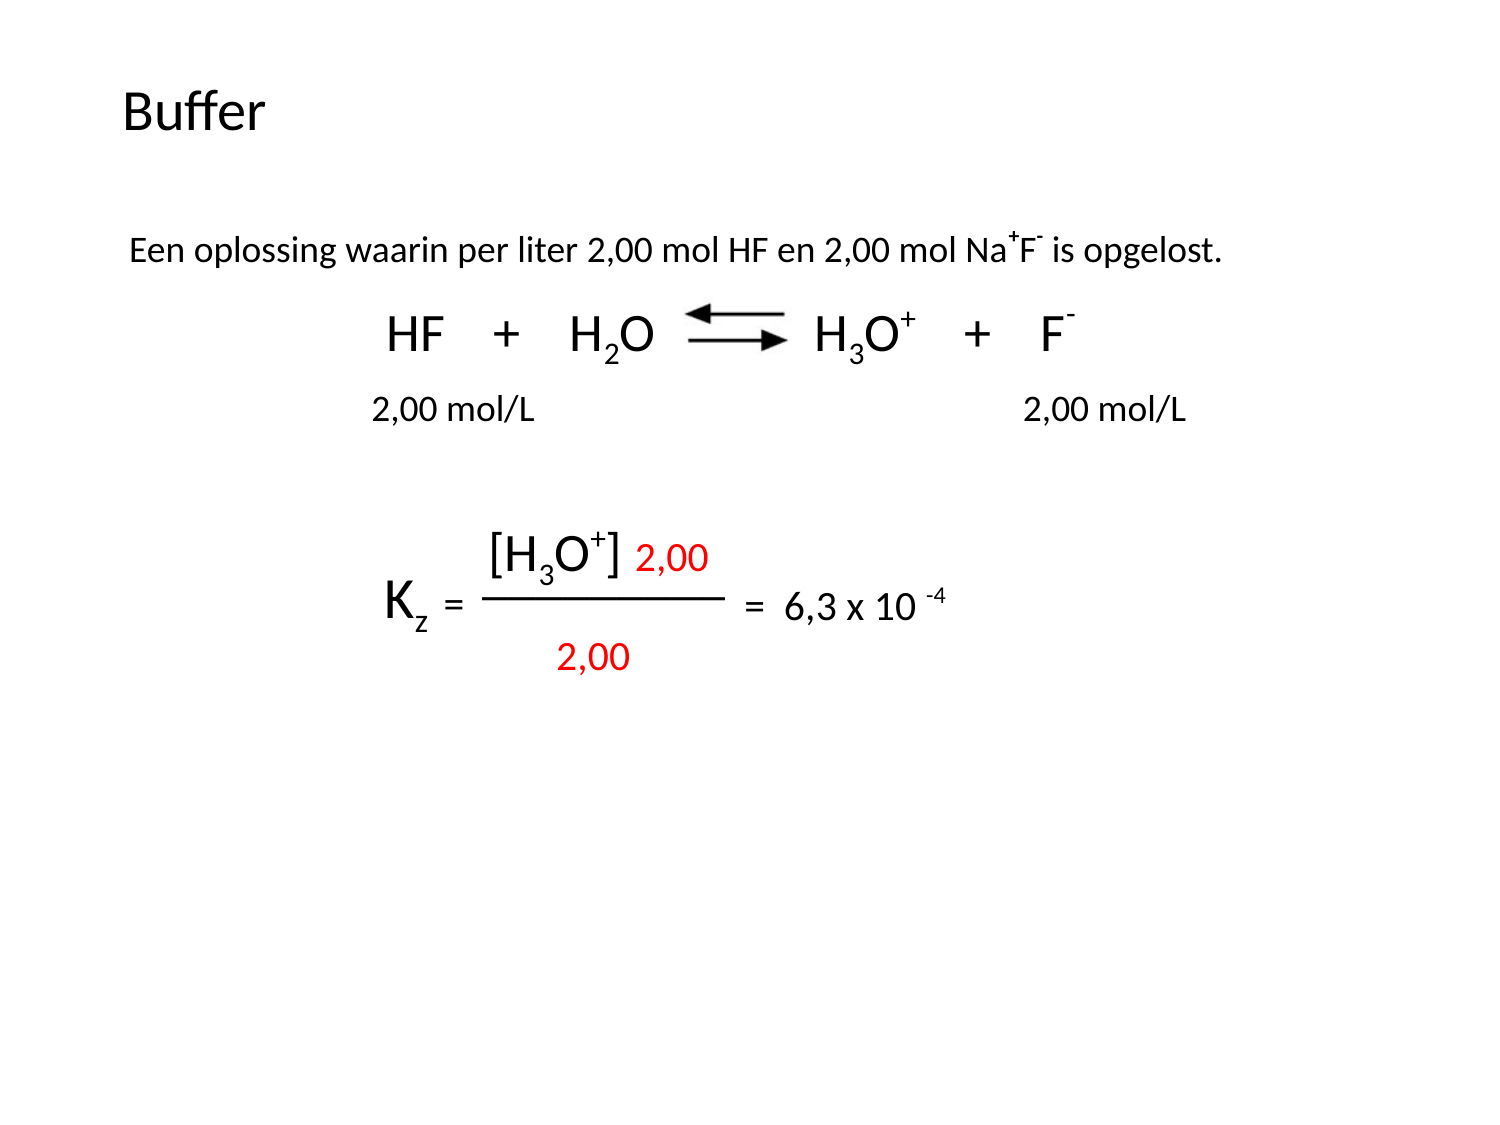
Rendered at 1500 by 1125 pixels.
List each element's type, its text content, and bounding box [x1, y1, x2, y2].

text_box Een buffer is bijvoorbeeld: Een oplossing waarin per liter 2,00 mol HF en 2,00 mol Na+F- is opgelost. [114, 169, 1239, 468]
text_box Buffer [108, 64, 282, 150]
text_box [322, 285, 1500, 480]
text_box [302, 510, 1158, 682]
